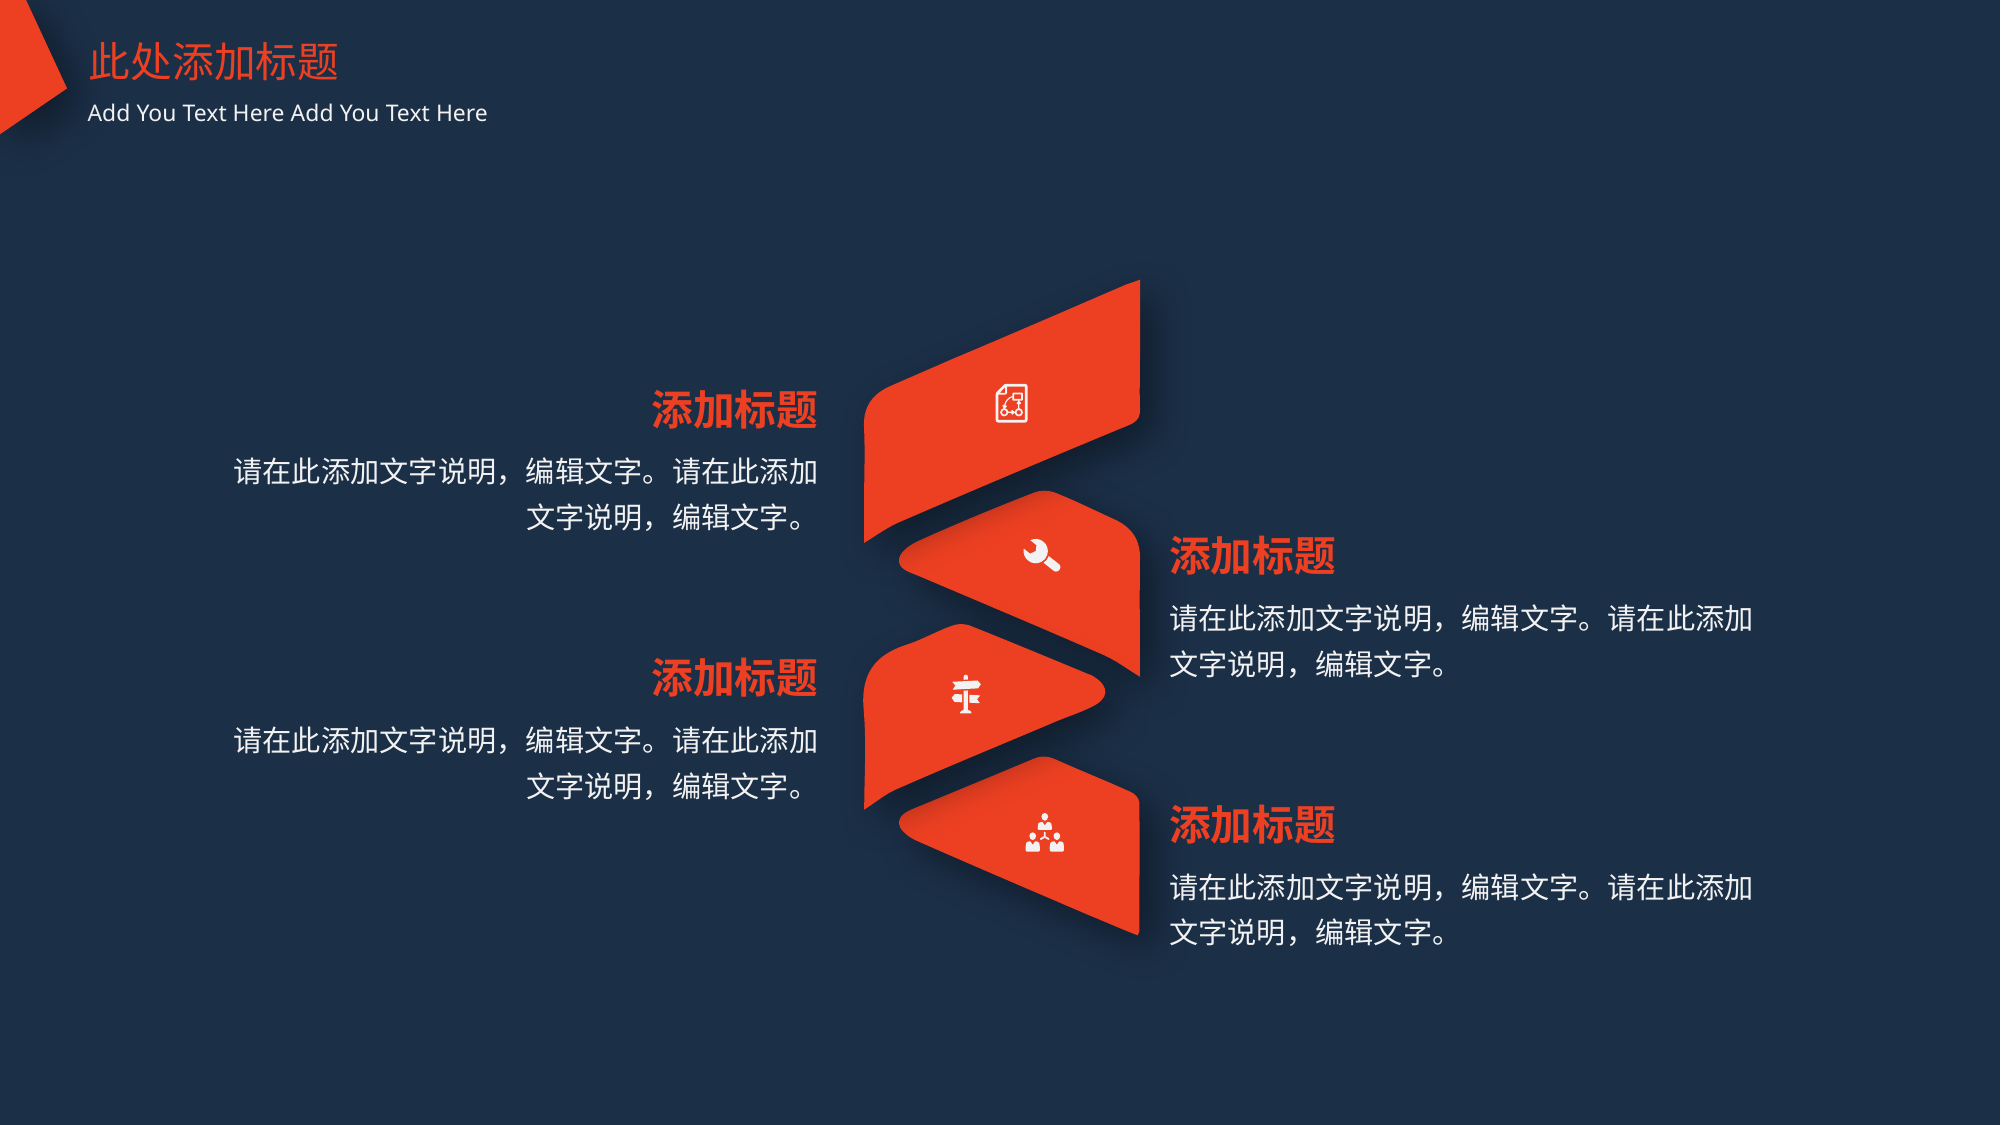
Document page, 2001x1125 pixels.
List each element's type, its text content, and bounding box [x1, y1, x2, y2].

text_box [905, 499, 1141, 677]
text_box Add You Text Here Add You Text Here [82, 83, 532, 134]
text_box [0, 0, 68, 135]
text_box 请在此添加文字说明，编辑文字。请在此添加文字说明，编辑文字。 [1154, 851, 1793, 958]
text_box 添加标题 [1154, 791, 1374, 857]
text_box 请在此添加文字说明，编辑文字。请在此添加文字说明，编辑文字。 [1154, 582, 1793, 689]
text_box 添加标题 [613, 644, 834, 710]
text_box 此处添加标题 [77, 28, 355, 83]
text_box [995, 383, 1028, 423]
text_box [951, 674, 981, 714]
text_box 请在此添加文字说明，编辑文字。请在此添加文字说明，编辑文字。 [195, 704, 834, 811]
text_box [863, 624, 1106, 810]
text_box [1022, 538, 1062, 573]
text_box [1025, 812, 1065, 852]
text_box 请在此添加文字说明，编辑文字。请在此添加文字说明，编辑文字。 [195, 435, 834, 542]
text_box 添加标题 [1154, 522, 1374, 588]
text_box [863, 279, 1141, 544]
text_box [908, 765, 1140, 936]
text_box 添加标题 [613, 375, 834, 441]
